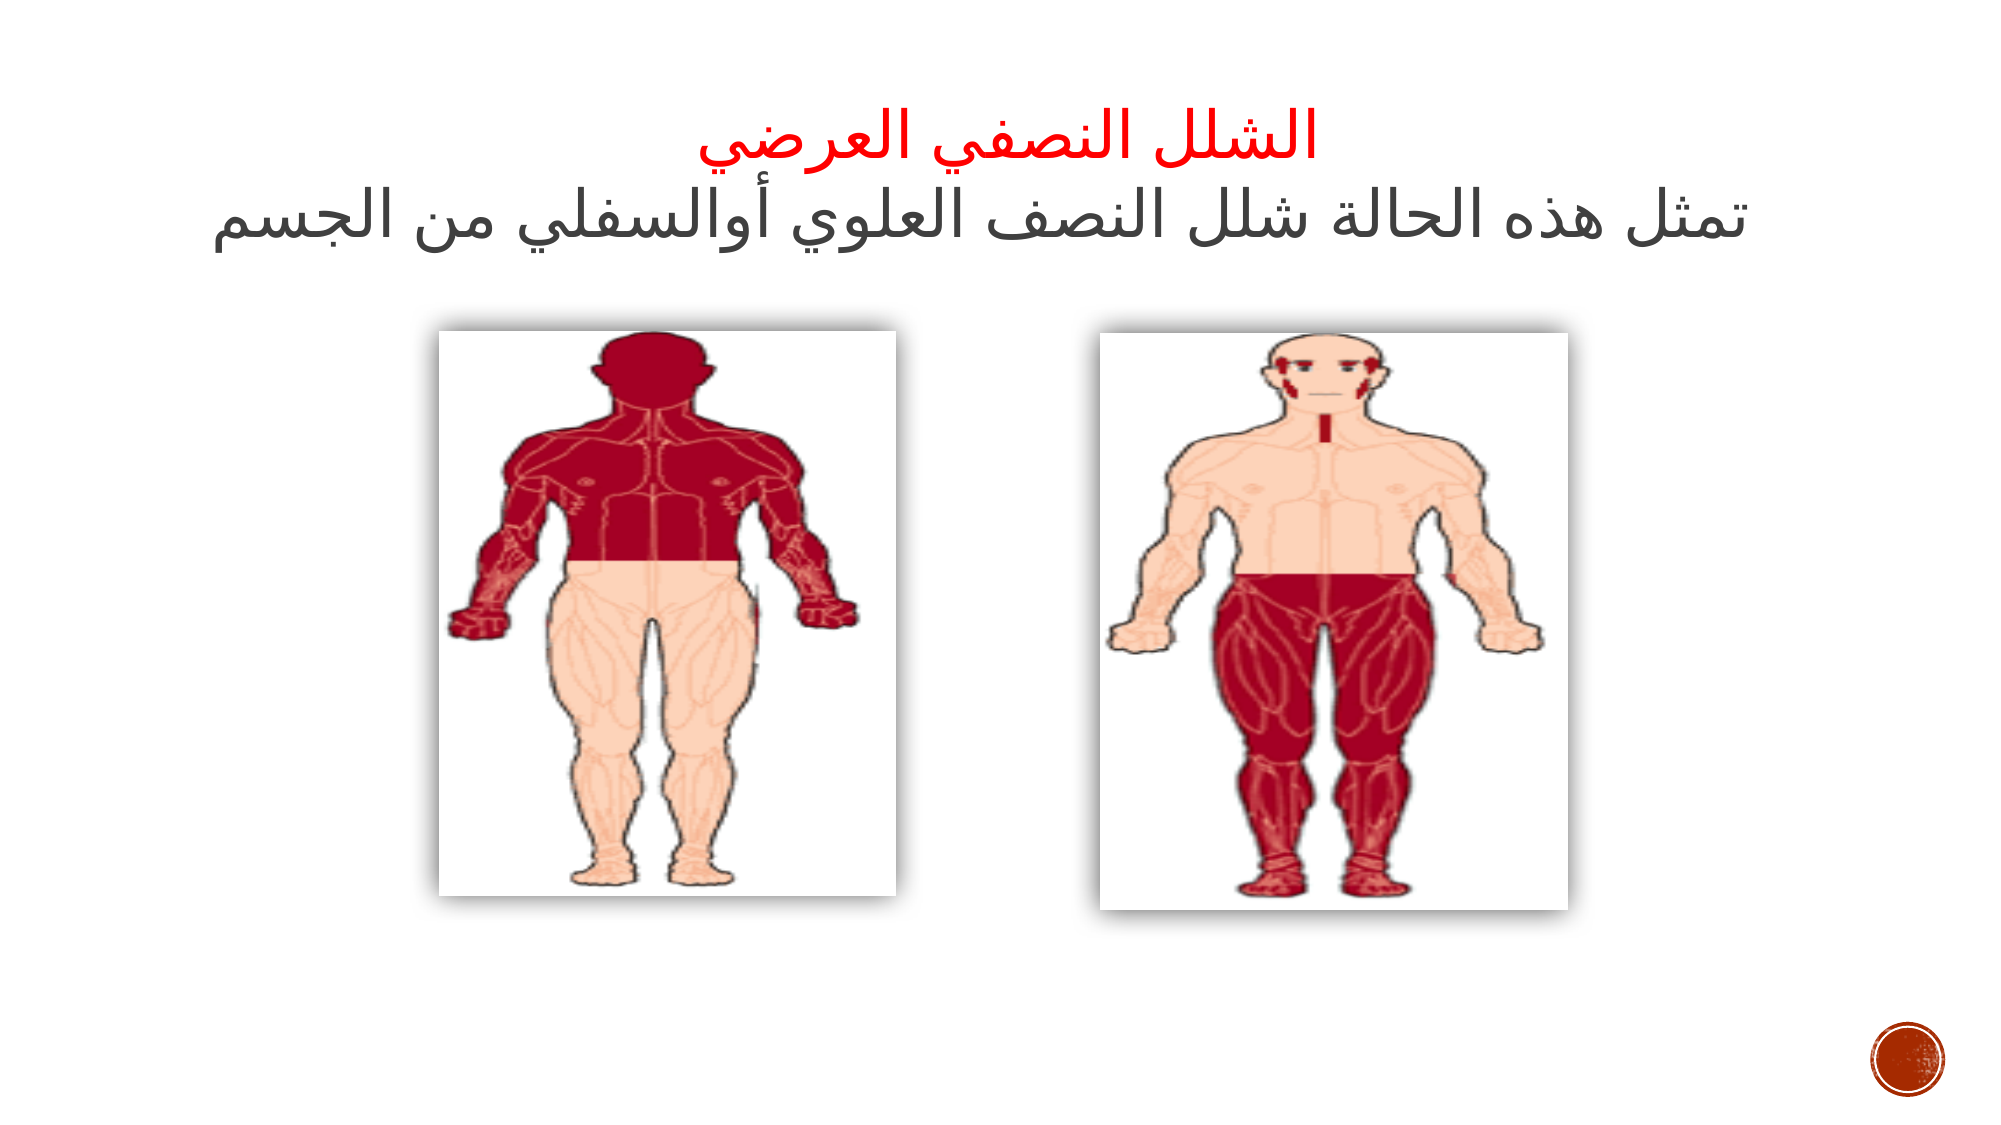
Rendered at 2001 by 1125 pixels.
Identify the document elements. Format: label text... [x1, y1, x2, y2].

title الشلل النصفي العرضي تمثل هذه الحالة شلل النصف العلوي أوالسفلي من الجسم [175, 79, 1826, 344]
picture [1100, 333, 1568, 910]
picture [439, 331, 896, 896]
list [1103, 336, 1567, 909]
